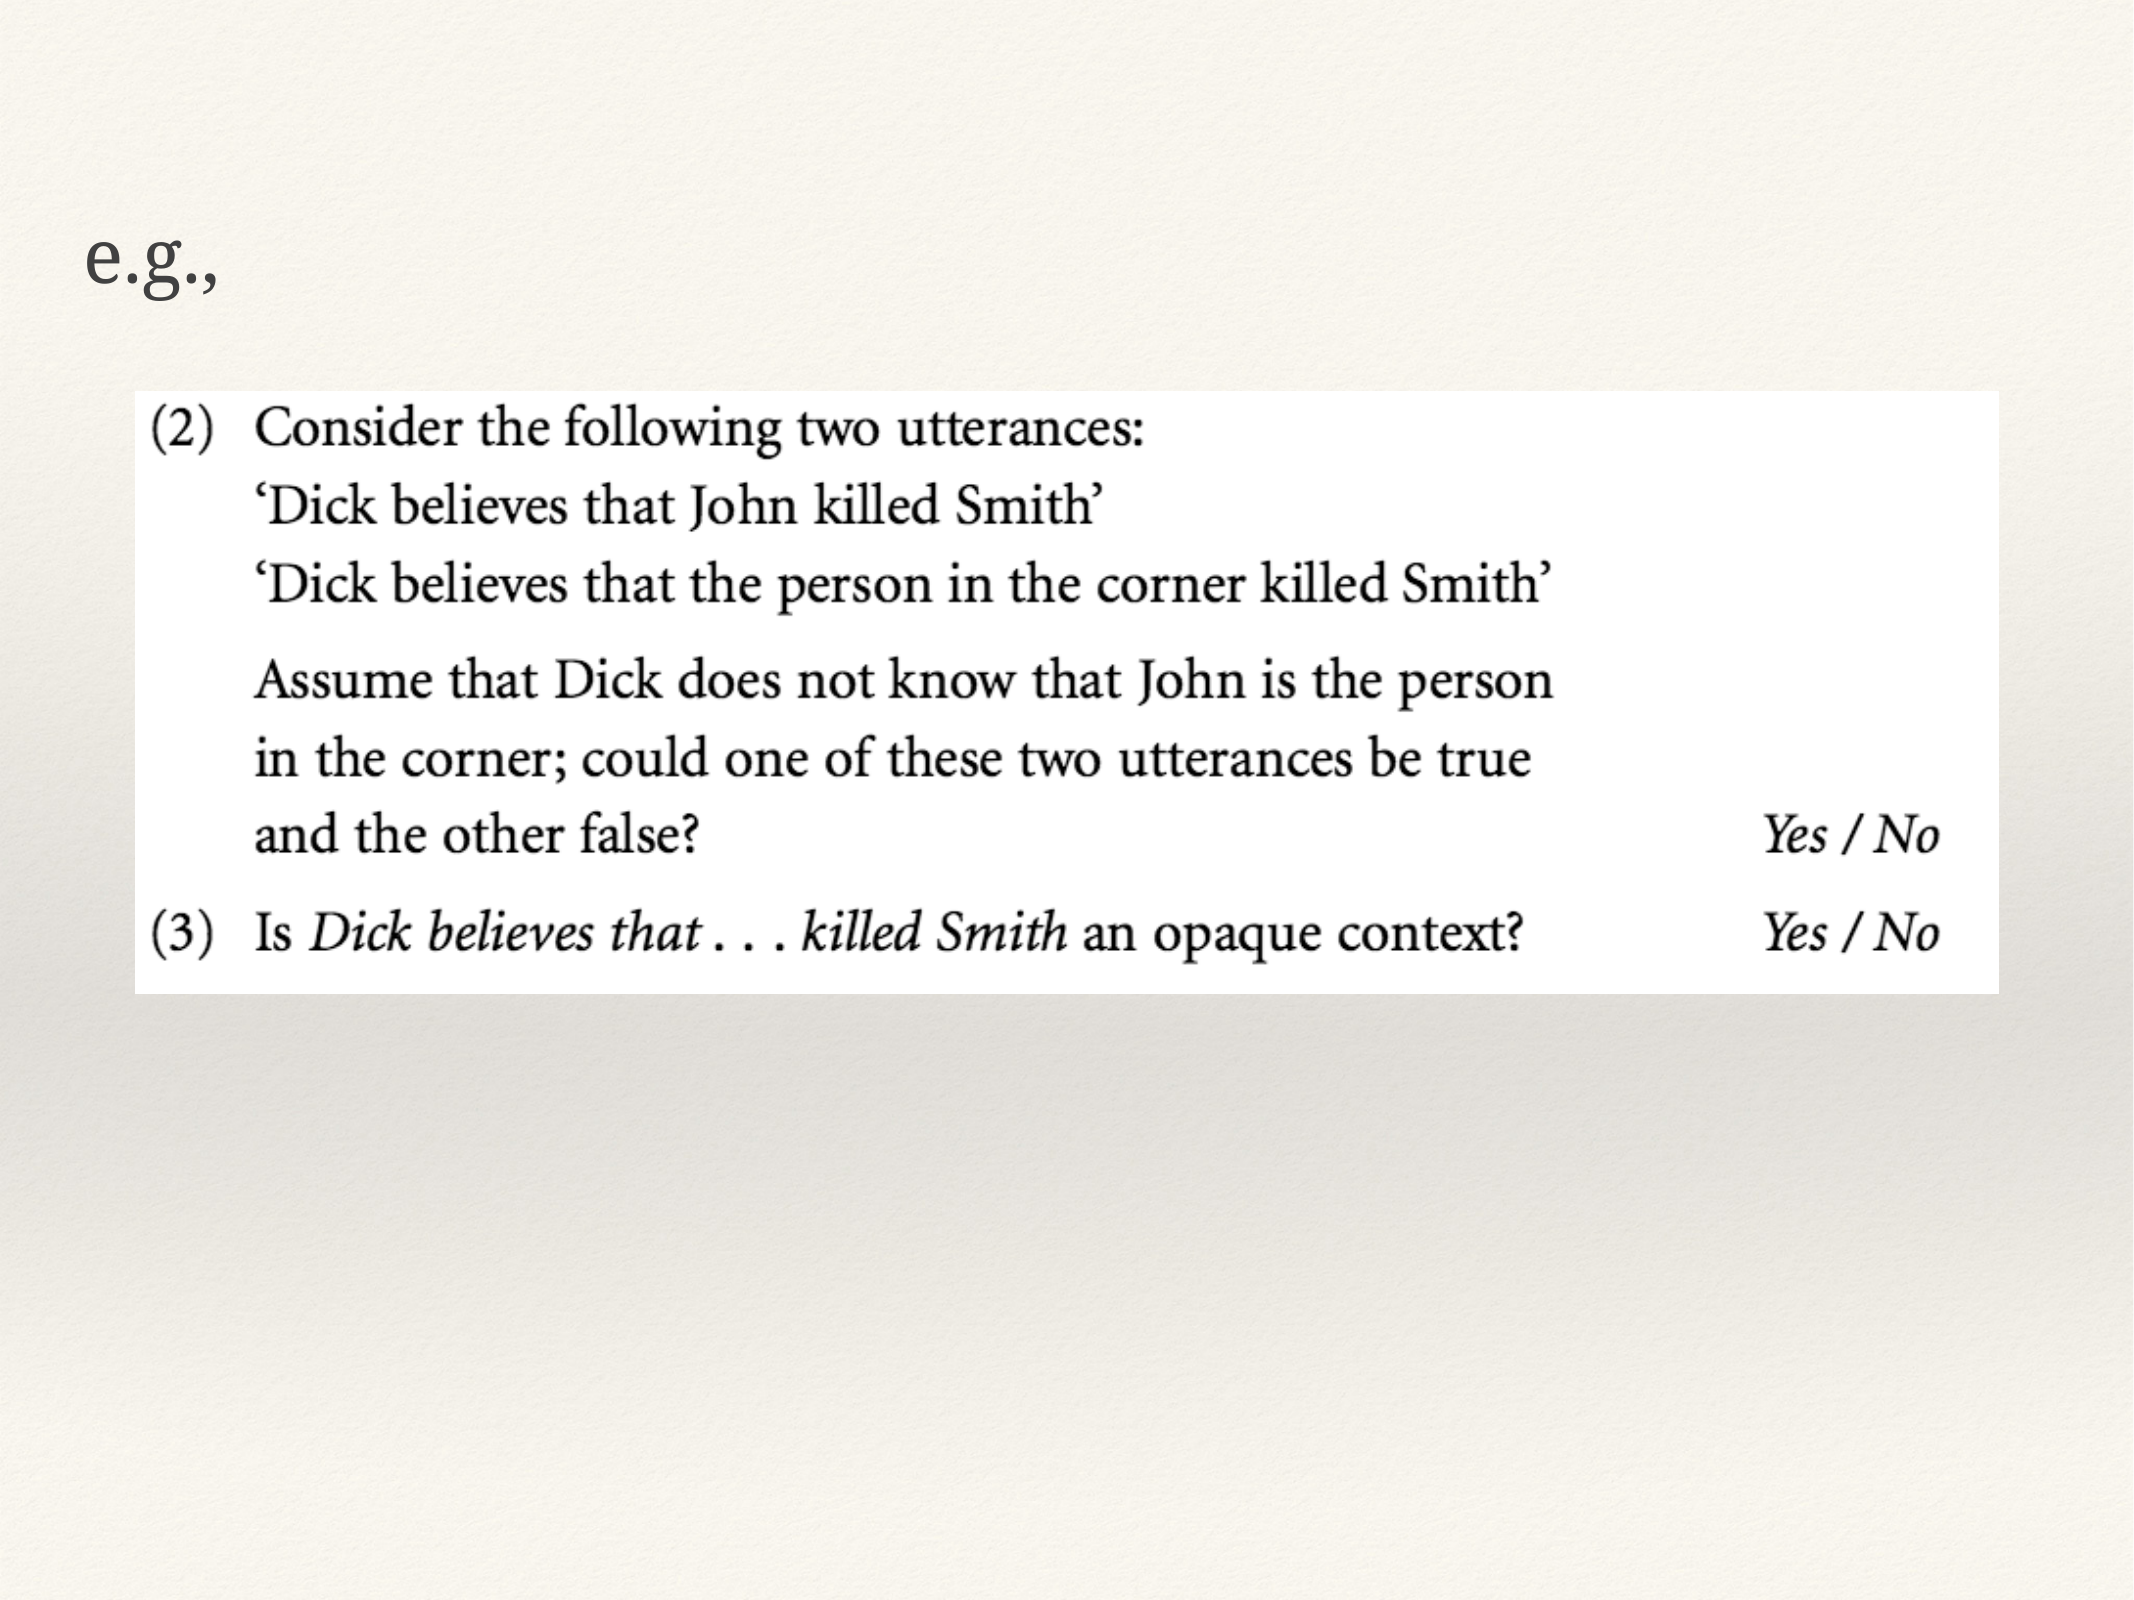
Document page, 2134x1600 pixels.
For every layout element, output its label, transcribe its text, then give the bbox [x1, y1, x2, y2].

picture [0, 0, 2134, 1600]
list e.g., [82, 207, 2051, 1393]
